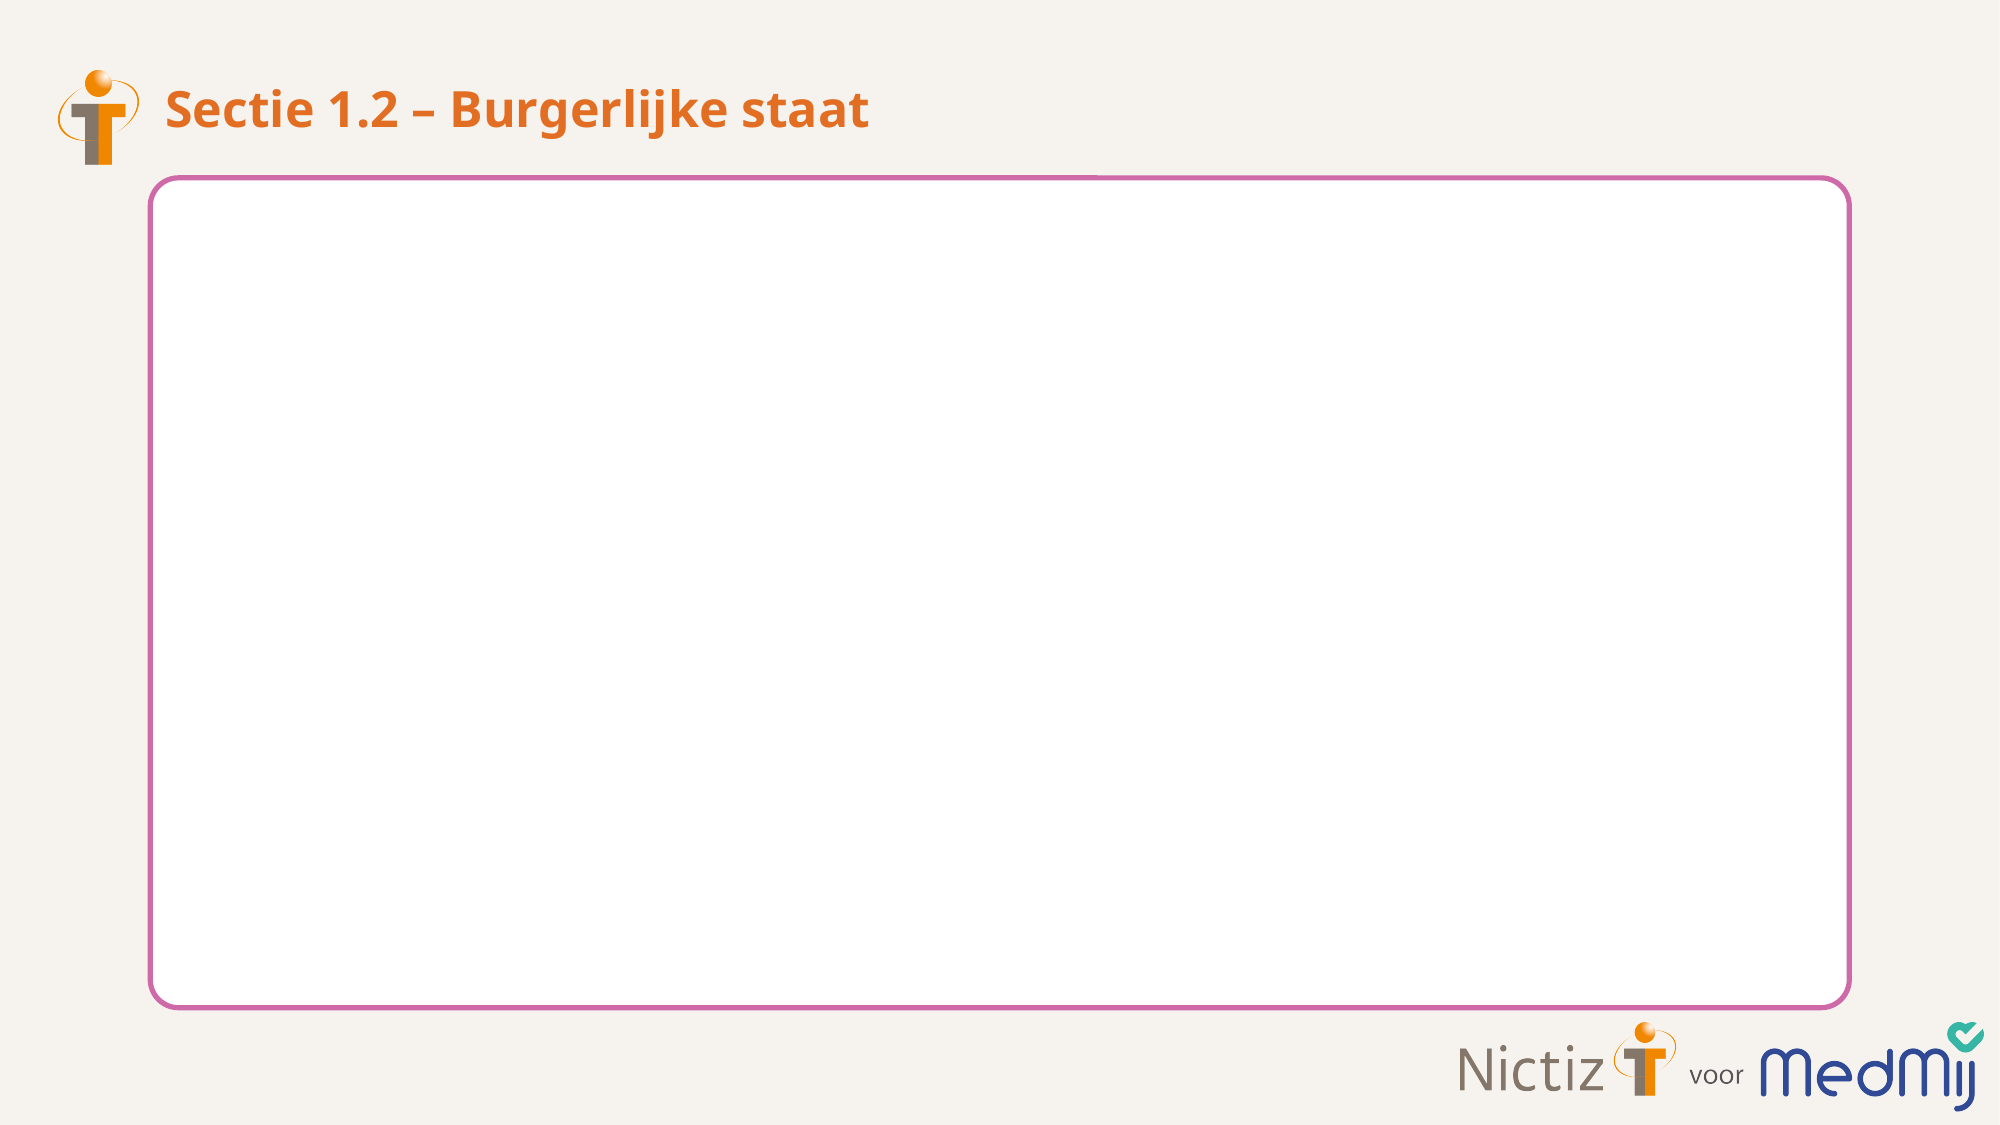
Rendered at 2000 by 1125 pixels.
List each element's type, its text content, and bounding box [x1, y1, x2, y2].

picture [1457, 1019, 1988, 1113]
title Sectie 1.2 – Burgerlijke staat [150, 76, 1850, 165]
picture [50, 66, 151, 187]
